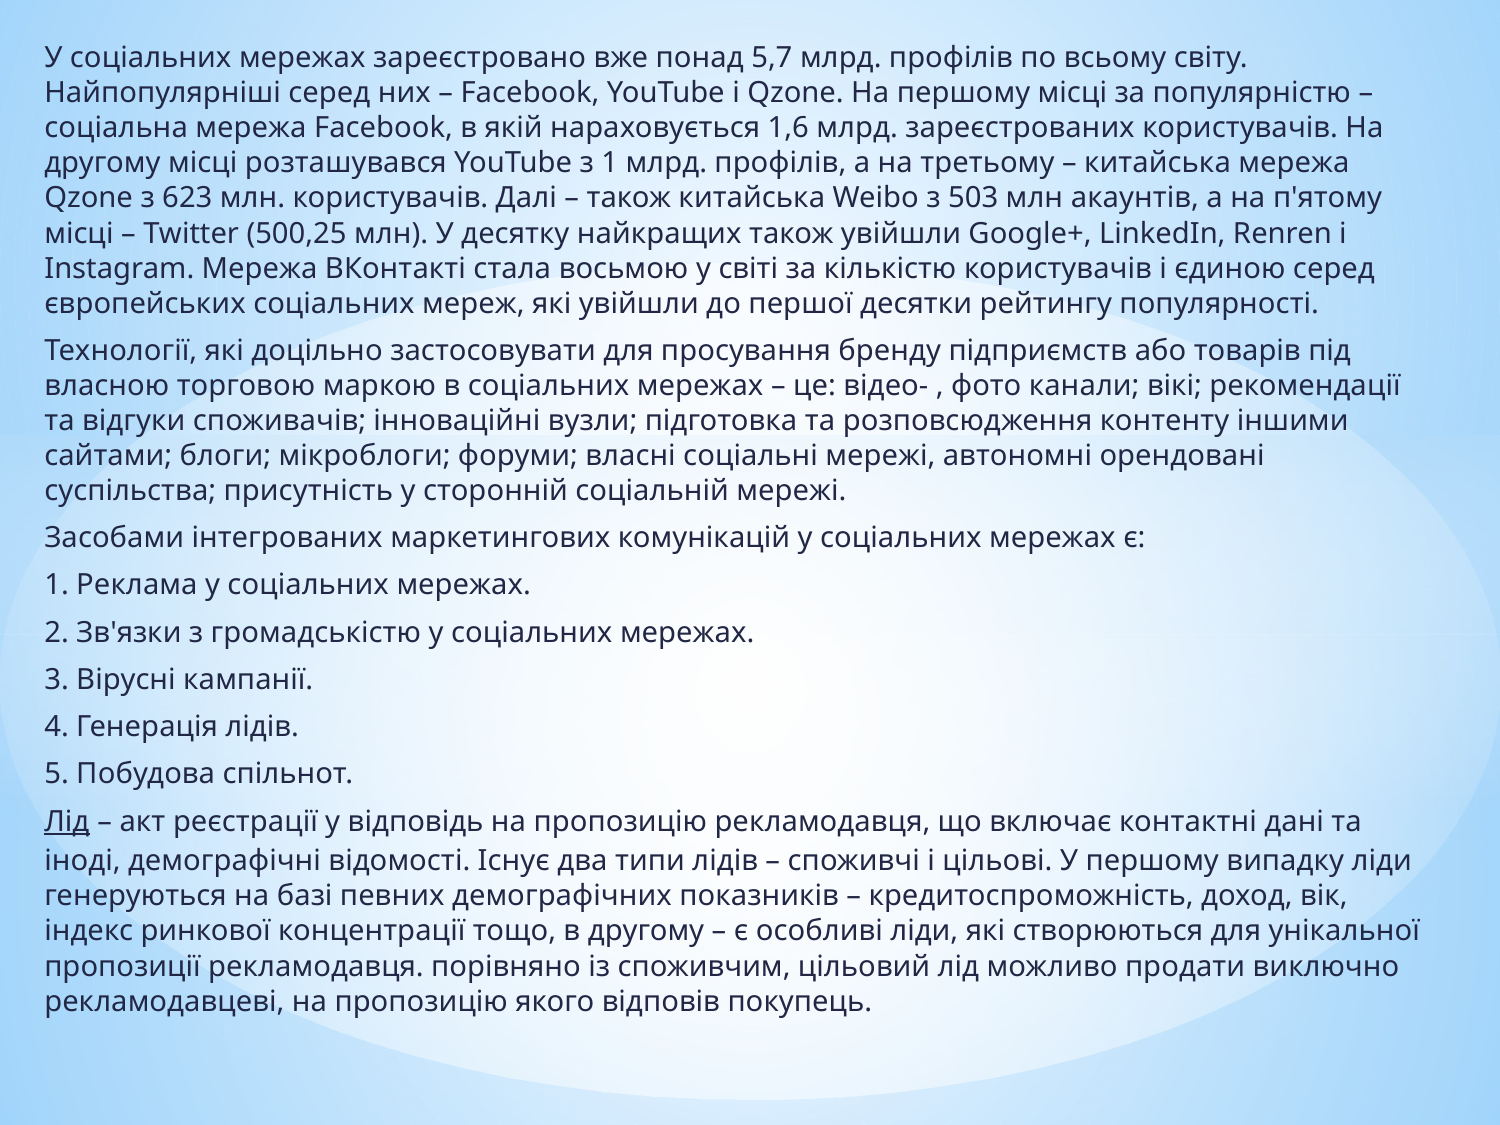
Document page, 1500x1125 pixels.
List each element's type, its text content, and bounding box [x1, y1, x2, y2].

subtitle У соціальних мережах зареєстровано вже понад 5,7 млрд. профілів по всьому світу. Найпопулярніші серед них – Facebook, YouTube і Qzone. На першому місці за популярністю – соціальна мережа Facebook, в якій нараховується 1,6 млрд. зареєстрованих користувачів. На другому місці розташувався YouTube з 1 млрд. профілів, а на третьому – китайська мережа Qzone з 623 млн. користувачів. Далі – також китайська Weibo з 503 млн акаунтів, а на п'ятому місці – Twitter (500,25 млн). У десятку найкращих також увійшли Google+, LinkedIn, Renren і Instagram. Мережа ВКонтакті стала восьмою у світі за кількістю користувачів і єдиною серед європейських соціальних мереж, які увійшли до першої десятки рейтингу популярності. Технології, які доцільно застосовувати для просування бренду підприємств або товарів під власною торговою маркою в соціальних мережах – це: відео- , фото канали; вікі; рекомендації та відгуки споживачів; інноваційні вузли; підготовка та розповсюдження контенту іншими сайтами; блоги; мікроблоги; форуми; власні соціальні мережі, автономні орендовані суспільства; присутність у сторонній соціальній мережі. Засобами інтегрованих маркетингових комунікацій у соціальних мережах є: 1. Реклама у соціальних мережах. 2. Зв'язки з громадськістю у соціальних мережах. 3. Вірусні кампанії. 4. Генерація лідів. 5. Побудова спільнот. Лід – акт реєстрації у відповідь на пропозицію рекламодавця, що включає контактні дані та іноді, демографічні відомості. Існує два типи лідів – споживчі і цільові. У першому випадку ліди генеруються на базі певних демографічних показників – кредитоспроможність, доход, вік, індекс ринкової концентрації тощо, в другому – є особливі ліди, які створюються для унікальної пропозиції рекламодавця. порівняно із споживчим, цільовий лід можливо продати виключно рекламодавцеві, на пропозицію якого відповів покупець. [29, 30, 1447, 1047]
